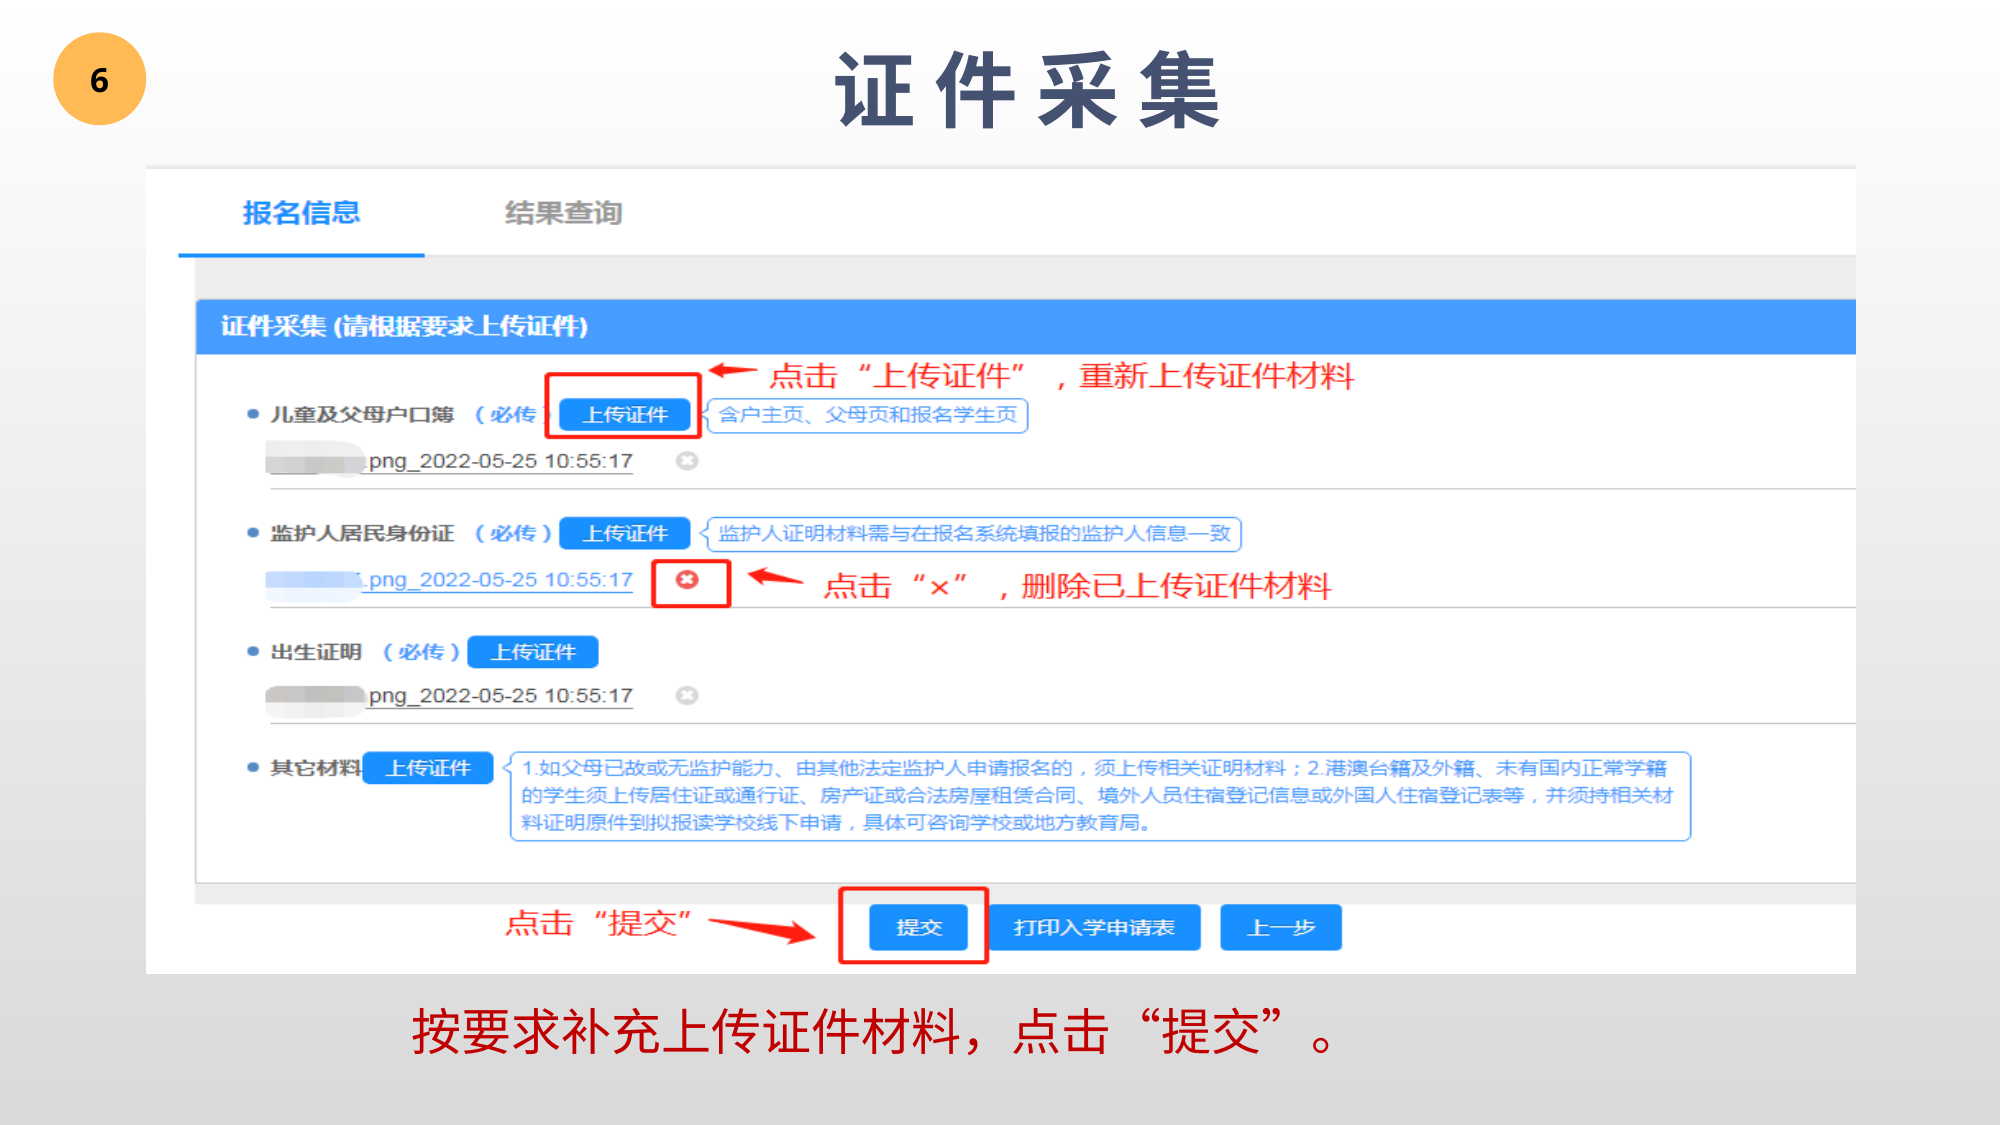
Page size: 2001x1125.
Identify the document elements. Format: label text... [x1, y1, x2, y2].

picture [146, 165, 1856, 974]
text_box 按要求补充上传证件材料，点击“提交”。 [396, 992, 1386, 1068]
text_box 6 [52, 31, 148, 127]
text_box 证 件 采 集 [817, 30, 1265, 146]
